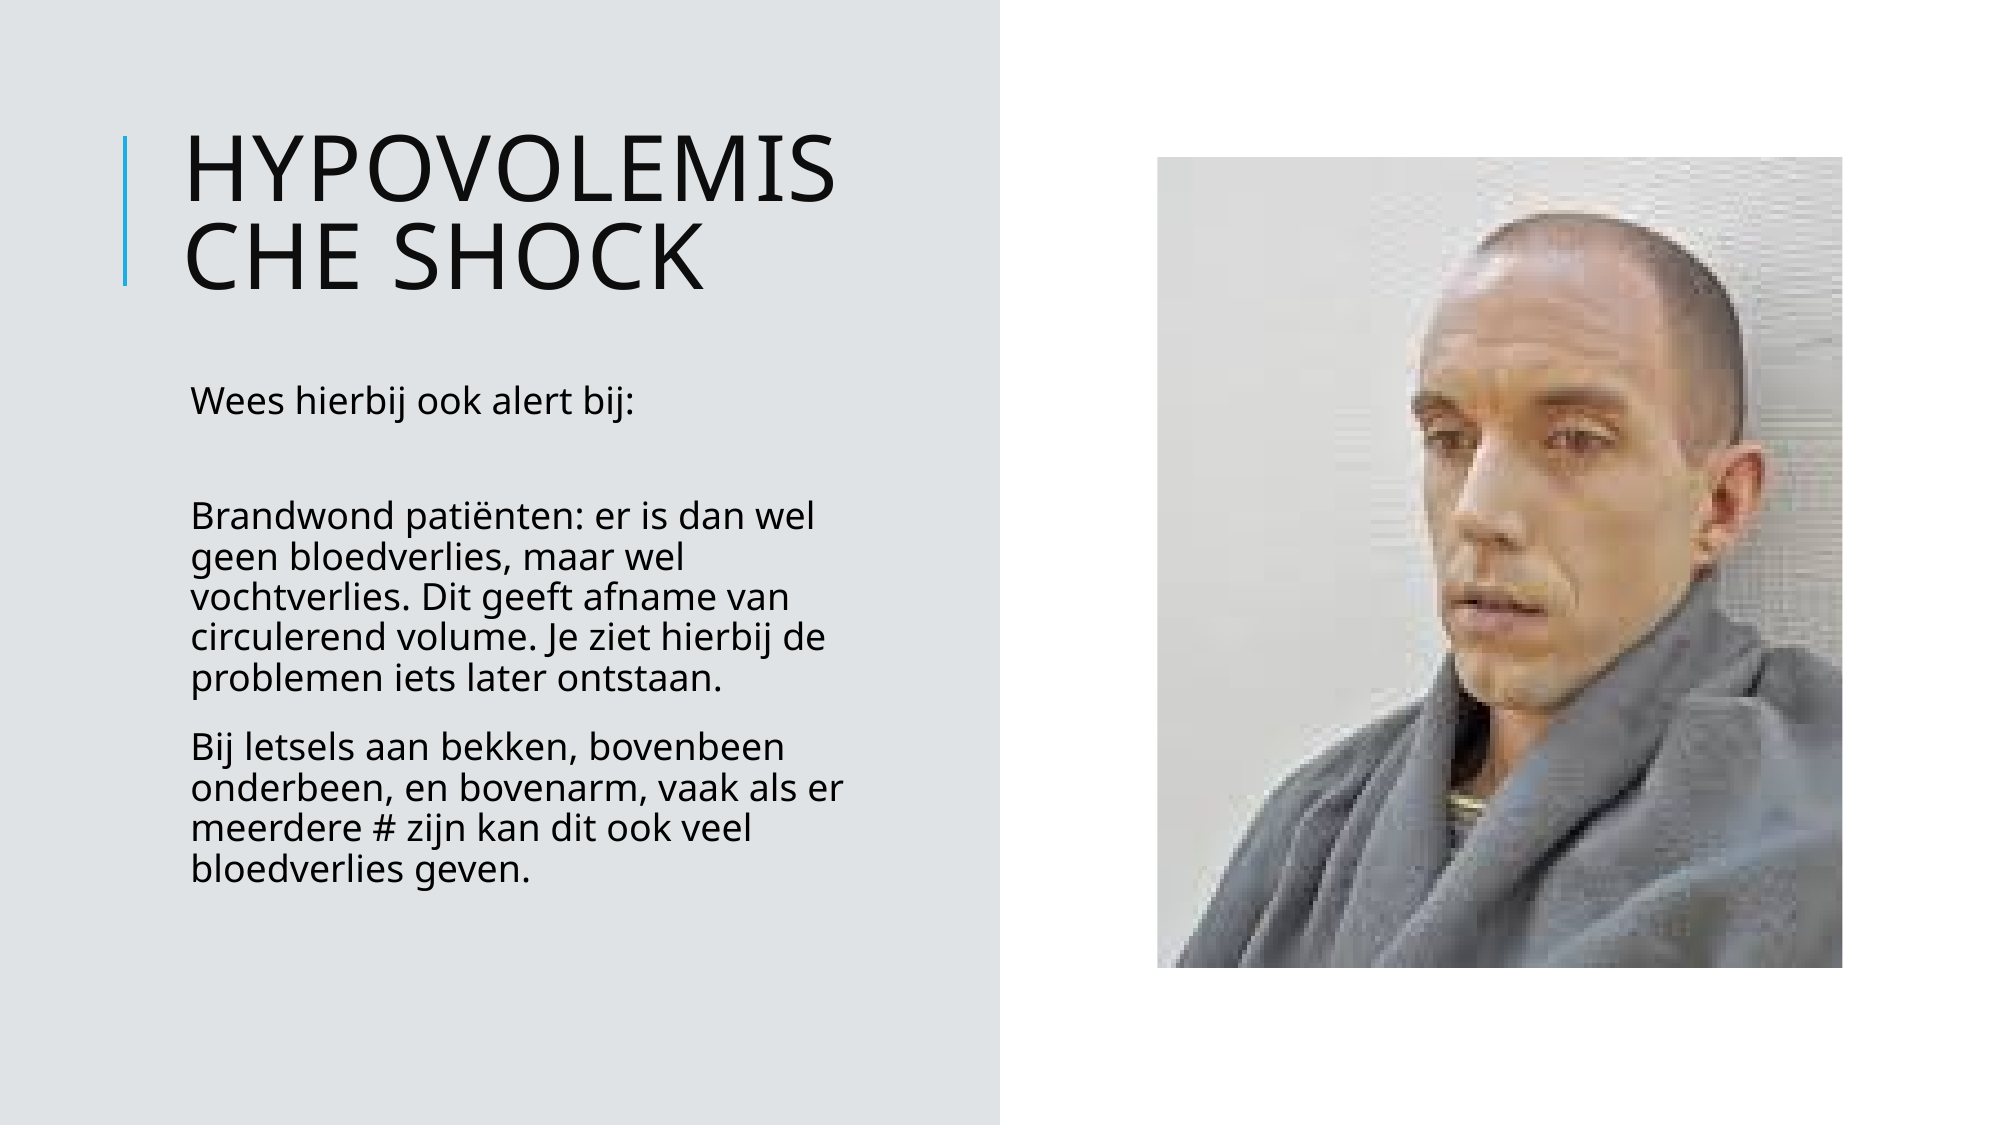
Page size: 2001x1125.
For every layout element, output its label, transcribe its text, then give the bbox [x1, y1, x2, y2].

picture [1157, 157, 1843, 969]
text_box [0, 0, 1001, 1125]
list Wees hierbij ook alert bij: Brandwond patiënten: er is dan wel geen bloedverlies, maar wel vochtverlies. Dit geeft afname van circulerend volume. Je ziet hierbij de problemen iets later ontstaan. Bij letsels aan bekken, bovenbeen onderbeen, en bovenarm, vaak als er meerdere # zijn kan dit ook veel bloedverlies geven. [168, 375, 888, 1020]
title Hypovolemische shock [168, 75, 888, 363]
